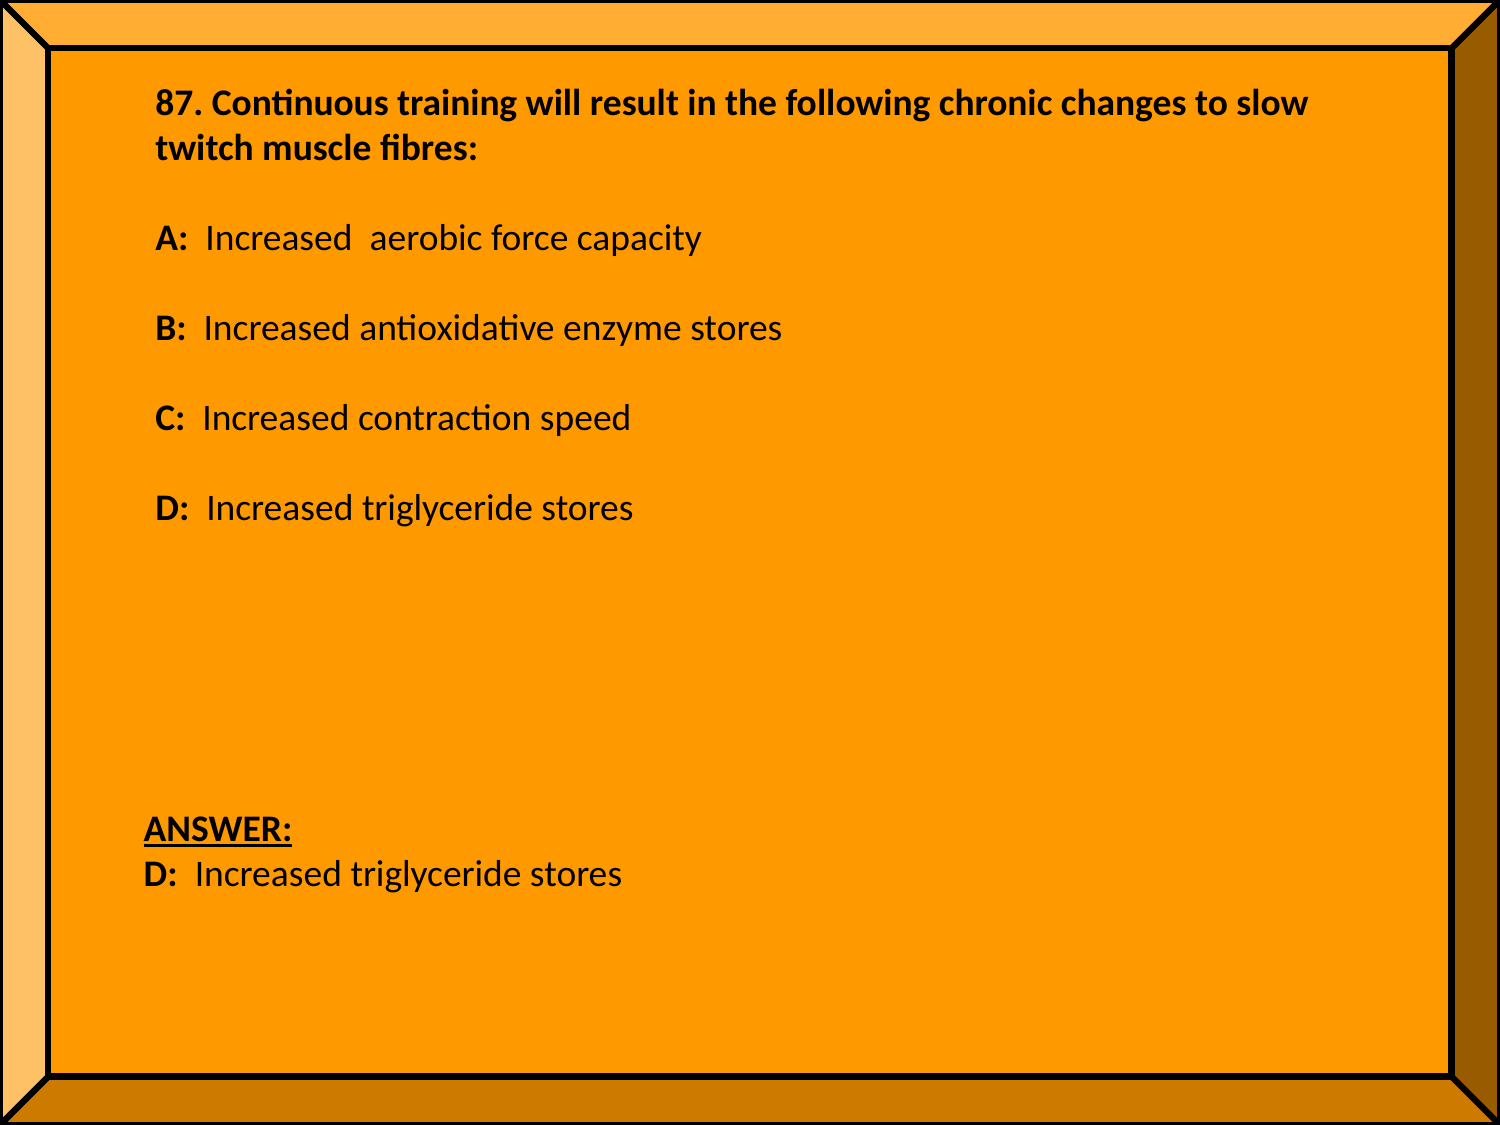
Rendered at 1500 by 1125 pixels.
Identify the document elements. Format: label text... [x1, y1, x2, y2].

text_box 87. Continuous training will result in the following chronic changes to slow twitch muscle fibres: A: Increased aerobic force capacity B: Increased antioxidative enzyme stores C: Increased contraction speed D: Increased triglyceride stores [140, 70, 1371, 580]
text_box ANSWER: D: Increased triglyceride stores [128, 796, 1383, 947]
